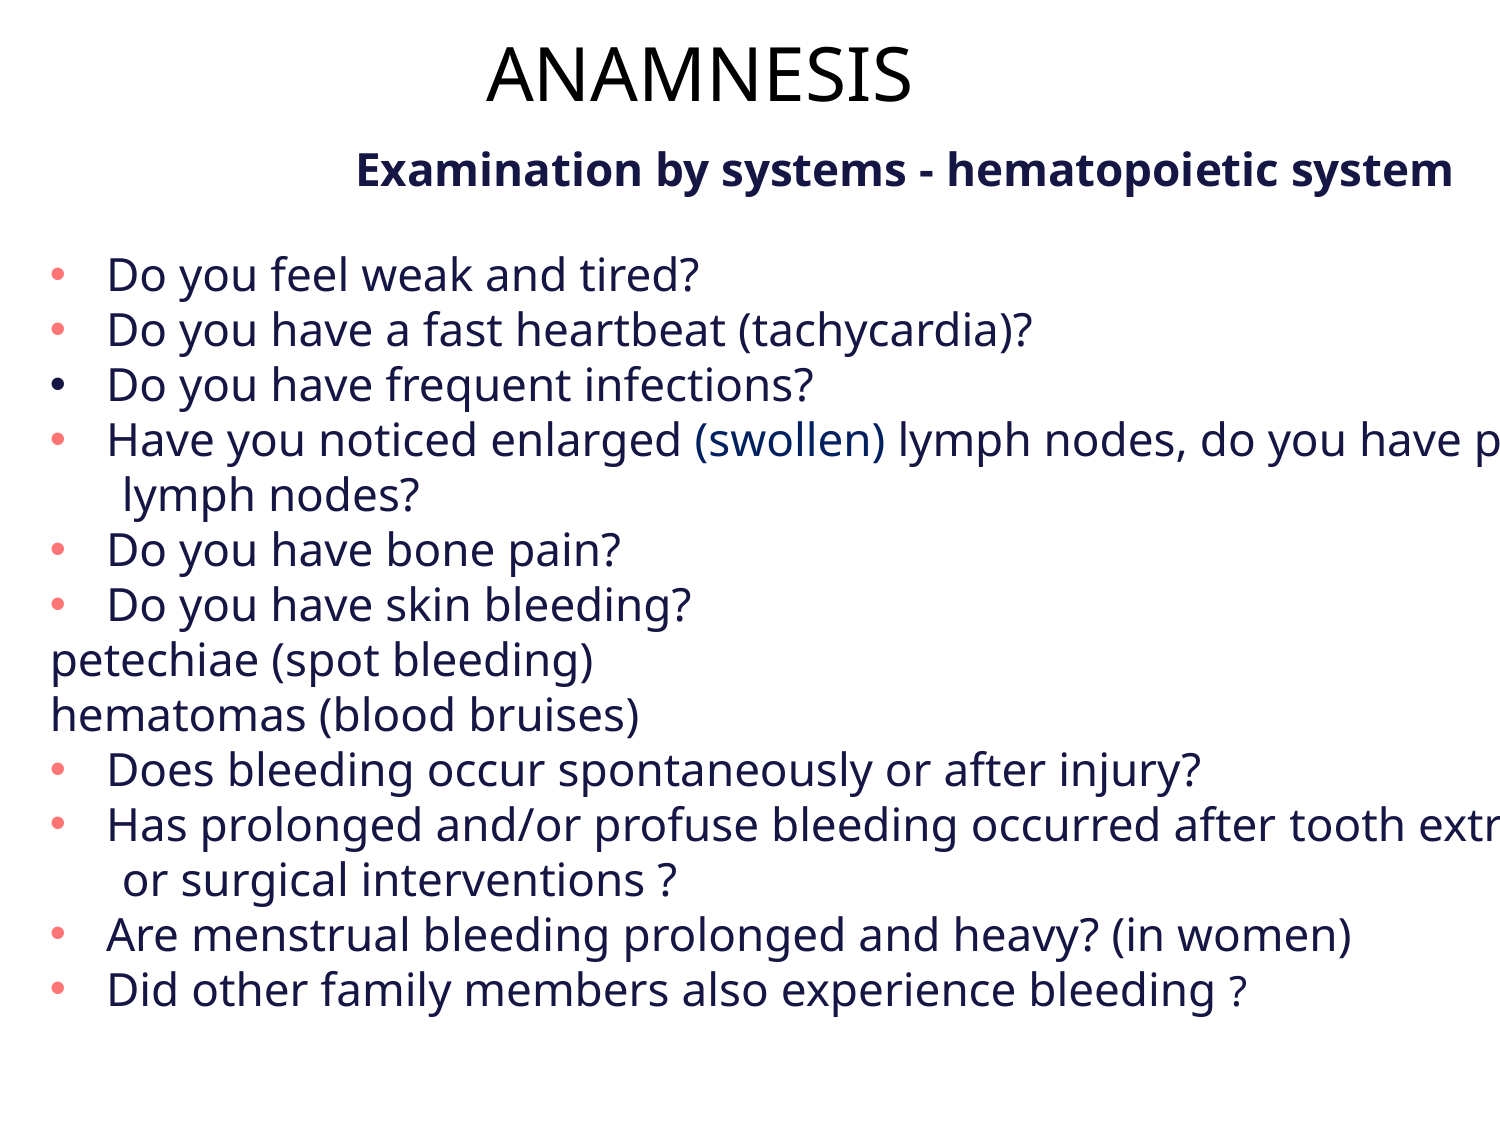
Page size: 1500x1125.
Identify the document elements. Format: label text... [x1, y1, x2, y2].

text_box Examination by systems - hematopoietic system Do you feel weak and tired? Do you have a fast heartbeat (tachycardia)? Do you have frequent infections? Have you noticed enlarged (swollen) lymph nodes, do you have pain in the lymph nodes? Do you have bone pain? Do you have skin bleeding? petechiae (spot bleeding) hematomas (blood bruises) Does bleeding occur spontaneously or after injury? Has prolonged and/or profuse bleeding occurred after tooth extractions or surgical interventions ? Are menstrual bleeding prolonged and heavy? (in women) Did other family members also experience bleeding ? [35, 93, 1471, 1043]
text_box ANAMNESIS [471, 19, 929, 124]
